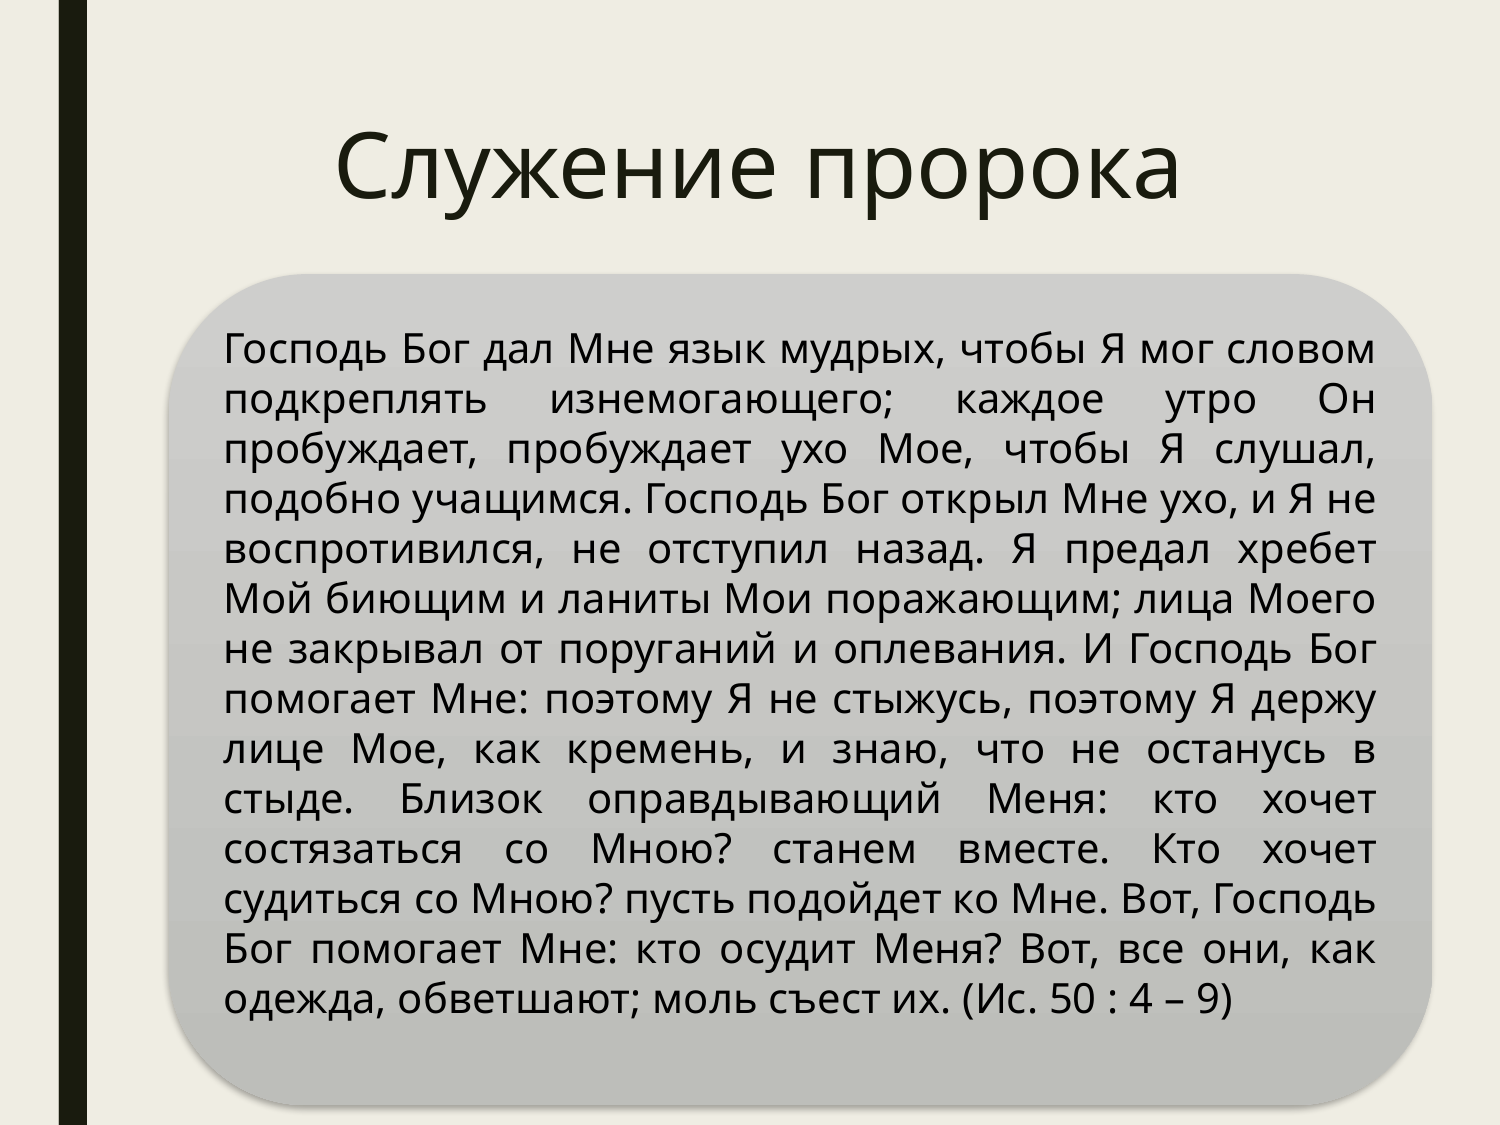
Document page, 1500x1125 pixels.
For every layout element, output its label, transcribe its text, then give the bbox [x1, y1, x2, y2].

title Служение пророка [168, 112, 1351, 357]
text_box Господь Бог дал Мне язык мудрых, чтобы Я мог словом подкреплять изнемогающего; каждое утро Он пробуждает, пробуждает ухо Мое, чтобы Я слушал, подобно учащимся. Господь Бог открыл Мне ухо, и Я не воспротивился, не отступил назад. Я предал хребет Мой биющим и ланиты Мои поражающим; лица Моего не закрывал от поруганий и оплевания. И Господь Бог помогает Мне: поэтому Я не стыжусь, поэтому Я держу лице Мое, как кремень, и знаю, что не останусь в стыде. Близок оправдывающий Меня: кто хочет состязаться со Мною? станем вместе. Кто хочет судиться со Мною? пусть подойдет ко Мне. Вот, Господь Бог помогает Мне: кто осудит Меня? Вот, все они, как одежда, обветшают; моль съест их. (Ис. 50 : 4 – 9) [168, 273, 1434, 1106]
